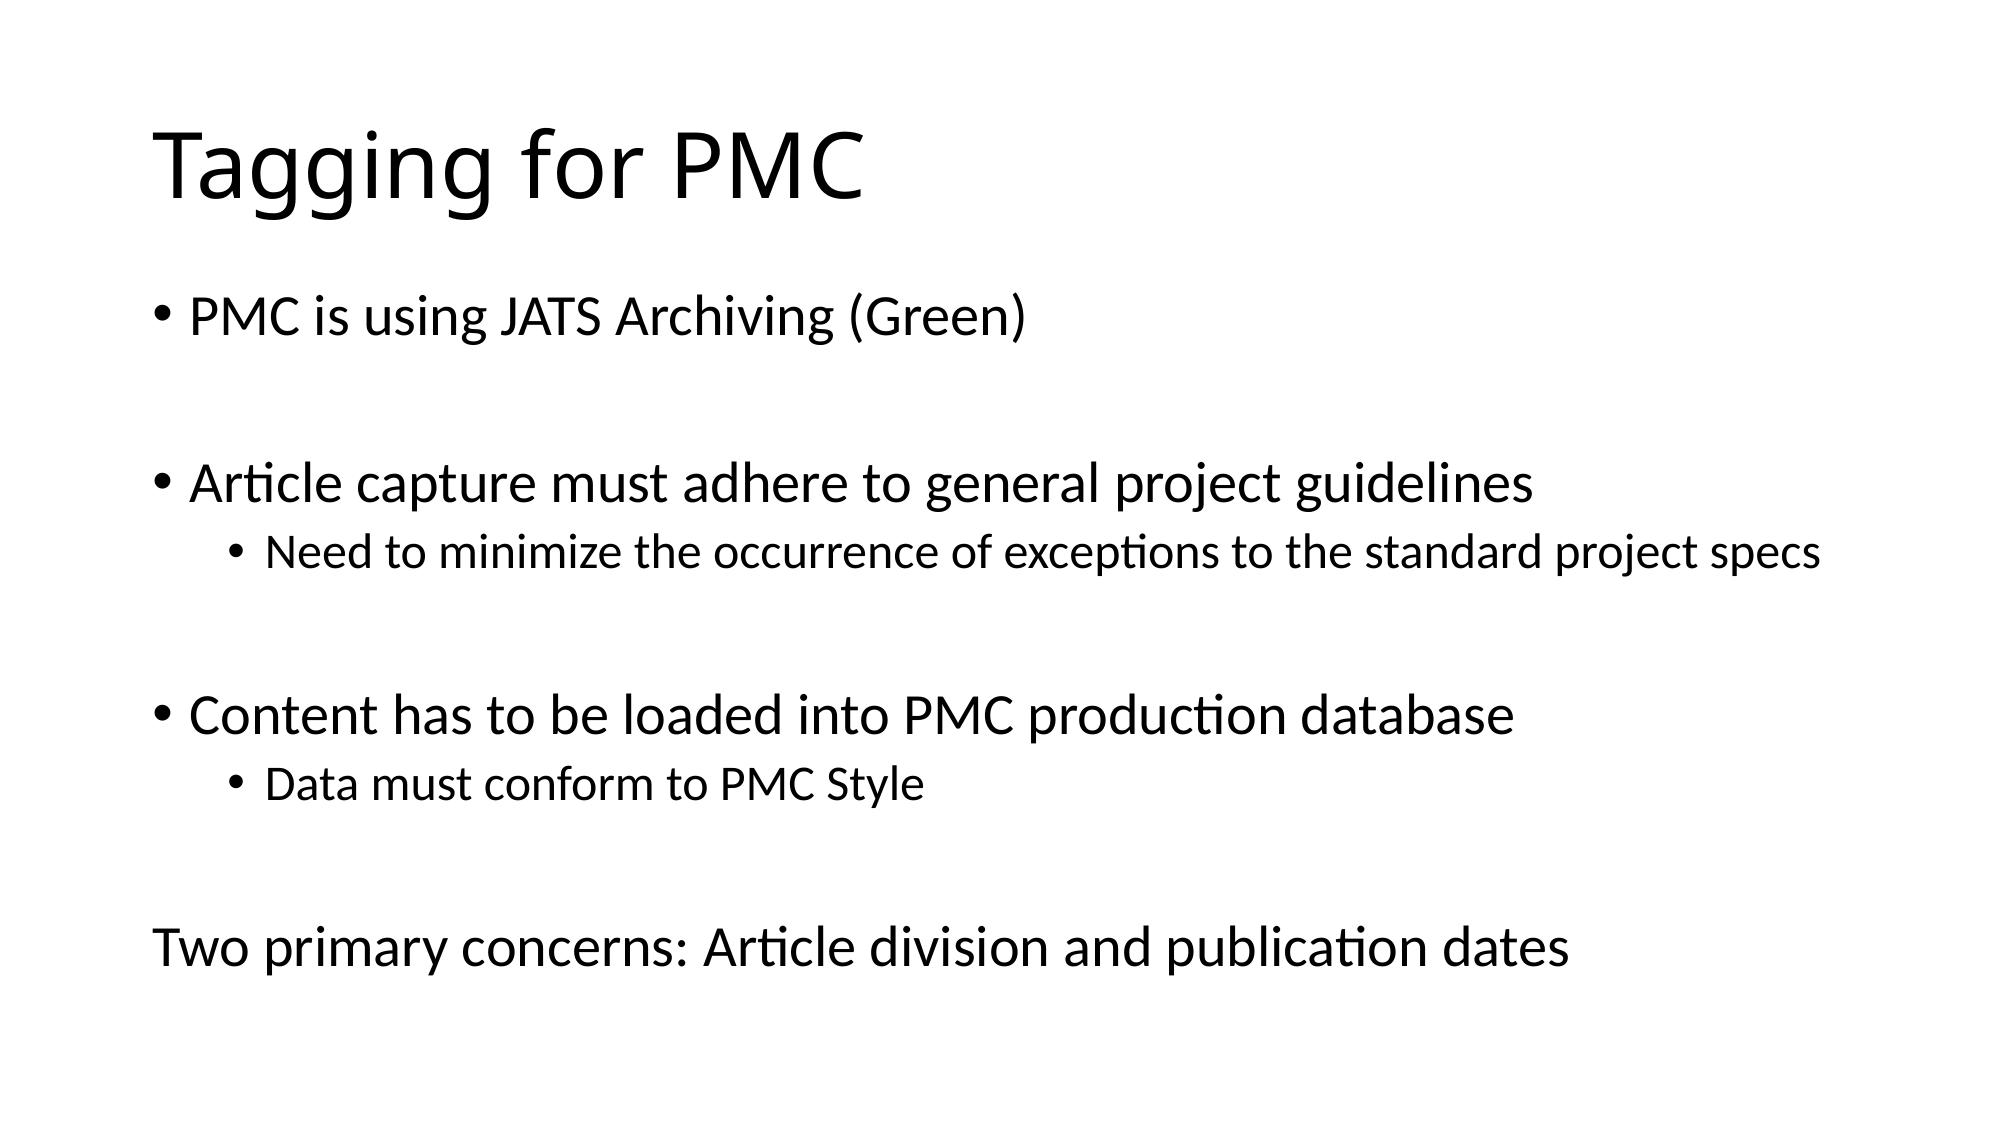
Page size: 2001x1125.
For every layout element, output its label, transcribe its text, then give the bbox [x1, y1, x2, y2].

list PMC is using JATS Archiving (Green) Article capture must adhere to general project guidelines Need to minimize the occurrence of exceptions to the standard project specs Content has to be loaded into PMC production database Data must conform to PMC Style Two primary concerns: Article division and publication dates [137, 277, 1863, 1014]
title Tagging for PMC [137, 59, 1863, 277]
